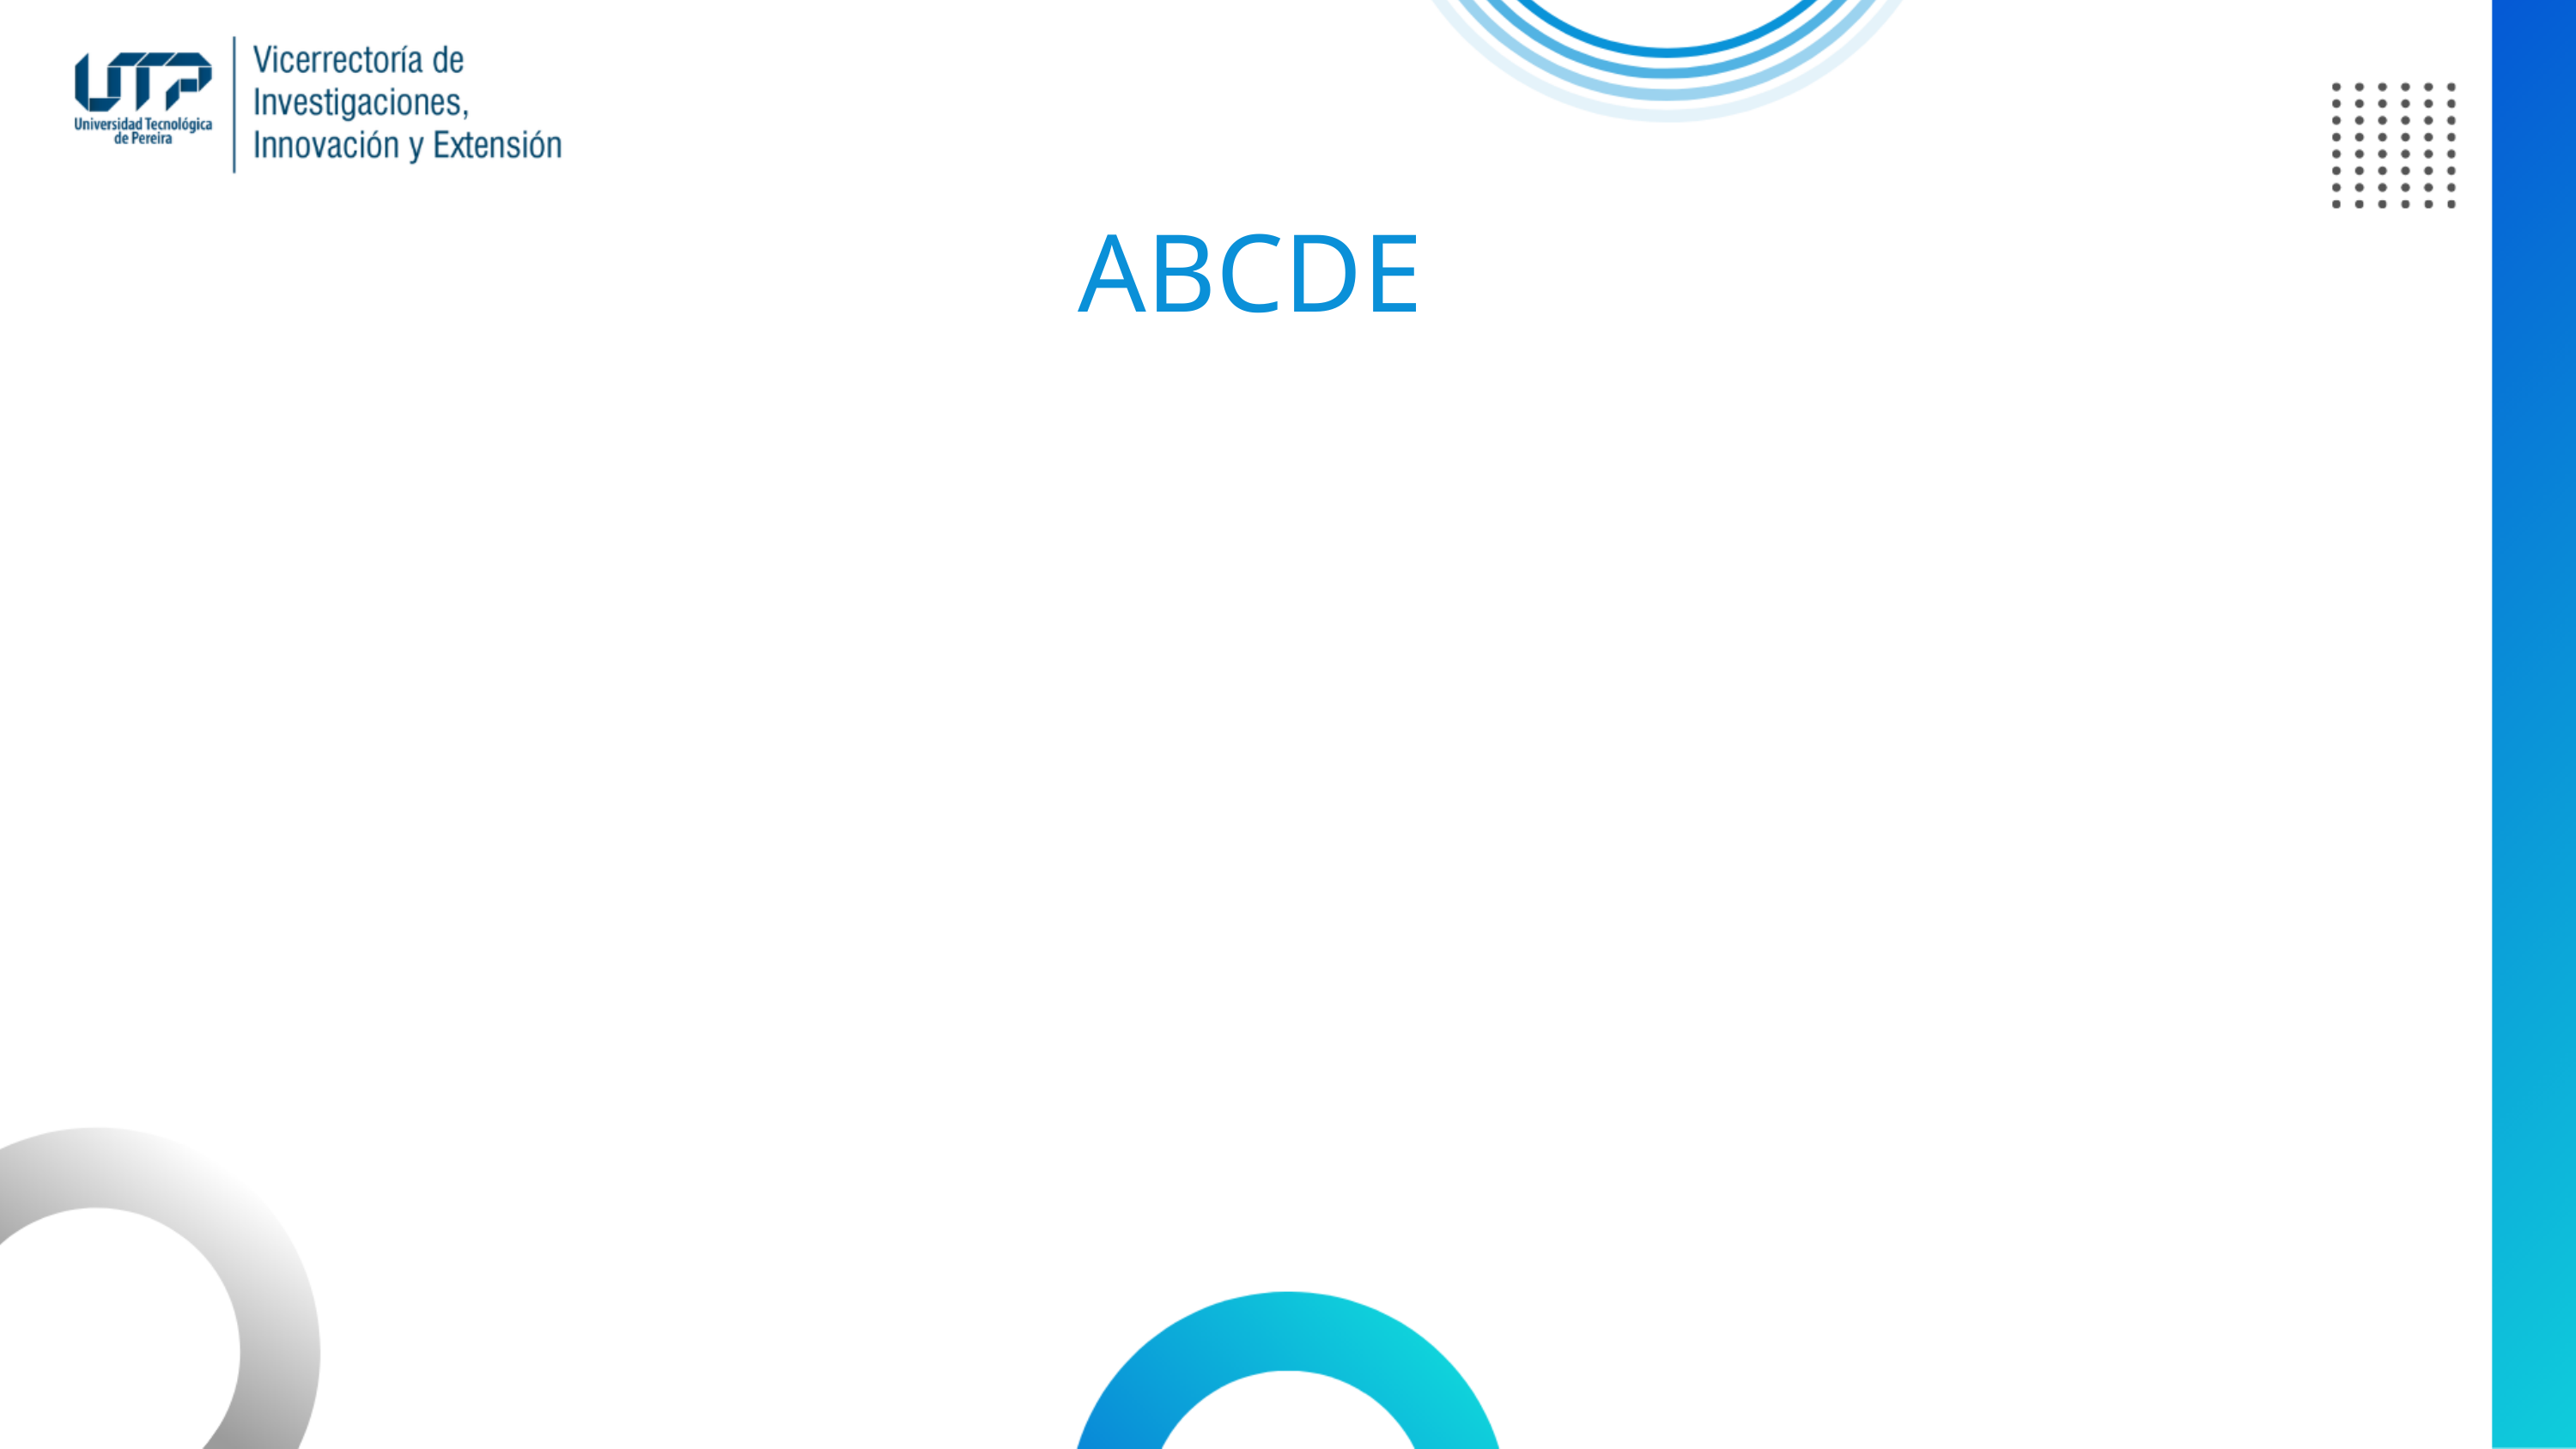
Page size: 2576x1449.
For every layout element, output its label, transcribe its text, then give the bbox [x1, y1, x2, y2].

text_box ABCDE [311, 198, 2190, 340]
picture [1533, 0, 1801, 48]
picture [0, 0, 2576, 1449]
